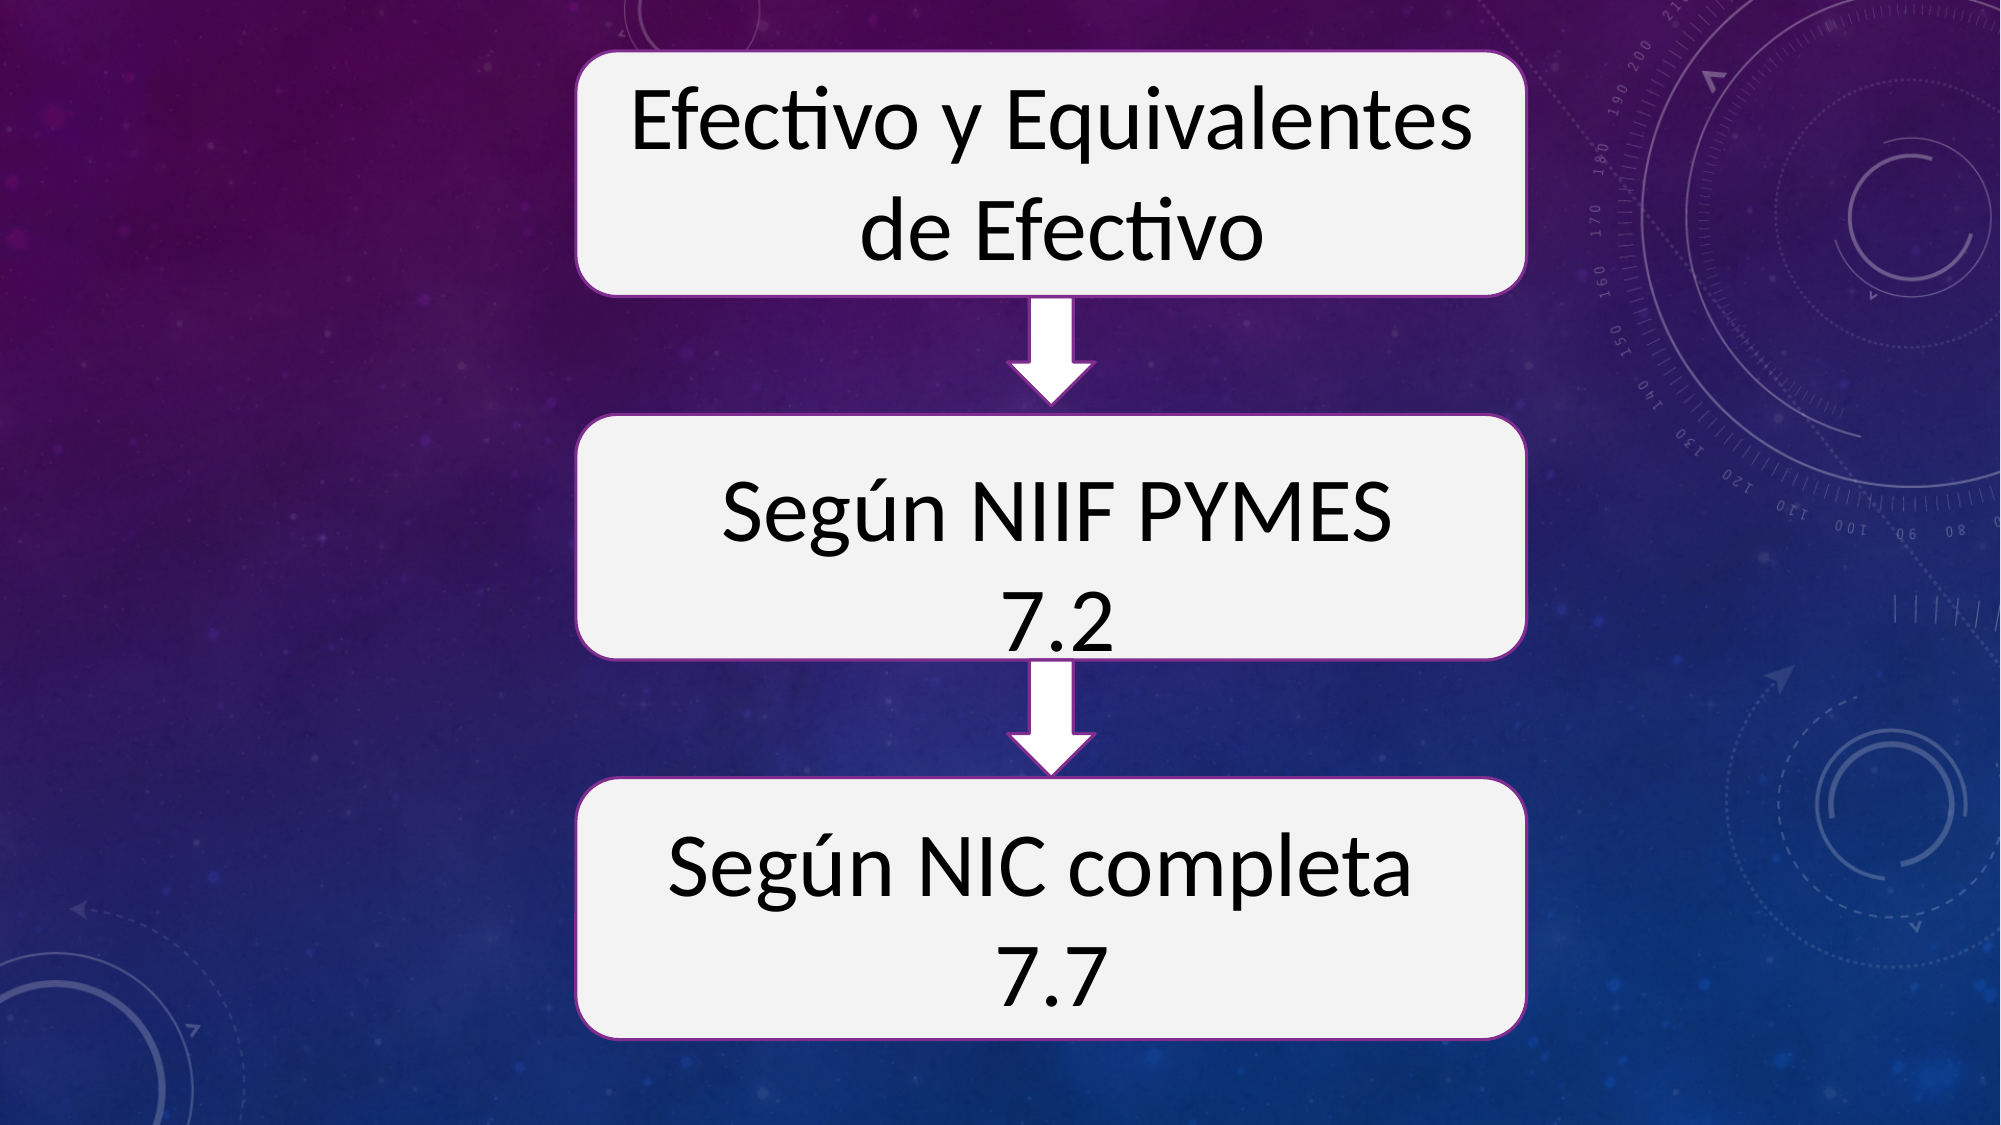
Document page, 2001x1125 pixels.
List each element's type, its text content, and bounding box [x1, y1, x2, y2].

text_box Según NIIF PYMES 7.2 [646, 442, 1469, 678]
text_box [574, 412, 1529, 662]
text_box [574, 53, 1516, 299]
text_box [592, 1032, 1511, 1042]
picture [0, 0, 2001, 1125]
text_box [1005, 299, 1097, 408]
text_box Según NIC completa 7.7 [519, 797, 1586, 1032]
text_box Efectivo y Equivalentes de Efectivo [598, 50, 1527, 286]
text_box [1005, 658, 1097, 776]
text_box [581, 776, 1522, 797]
